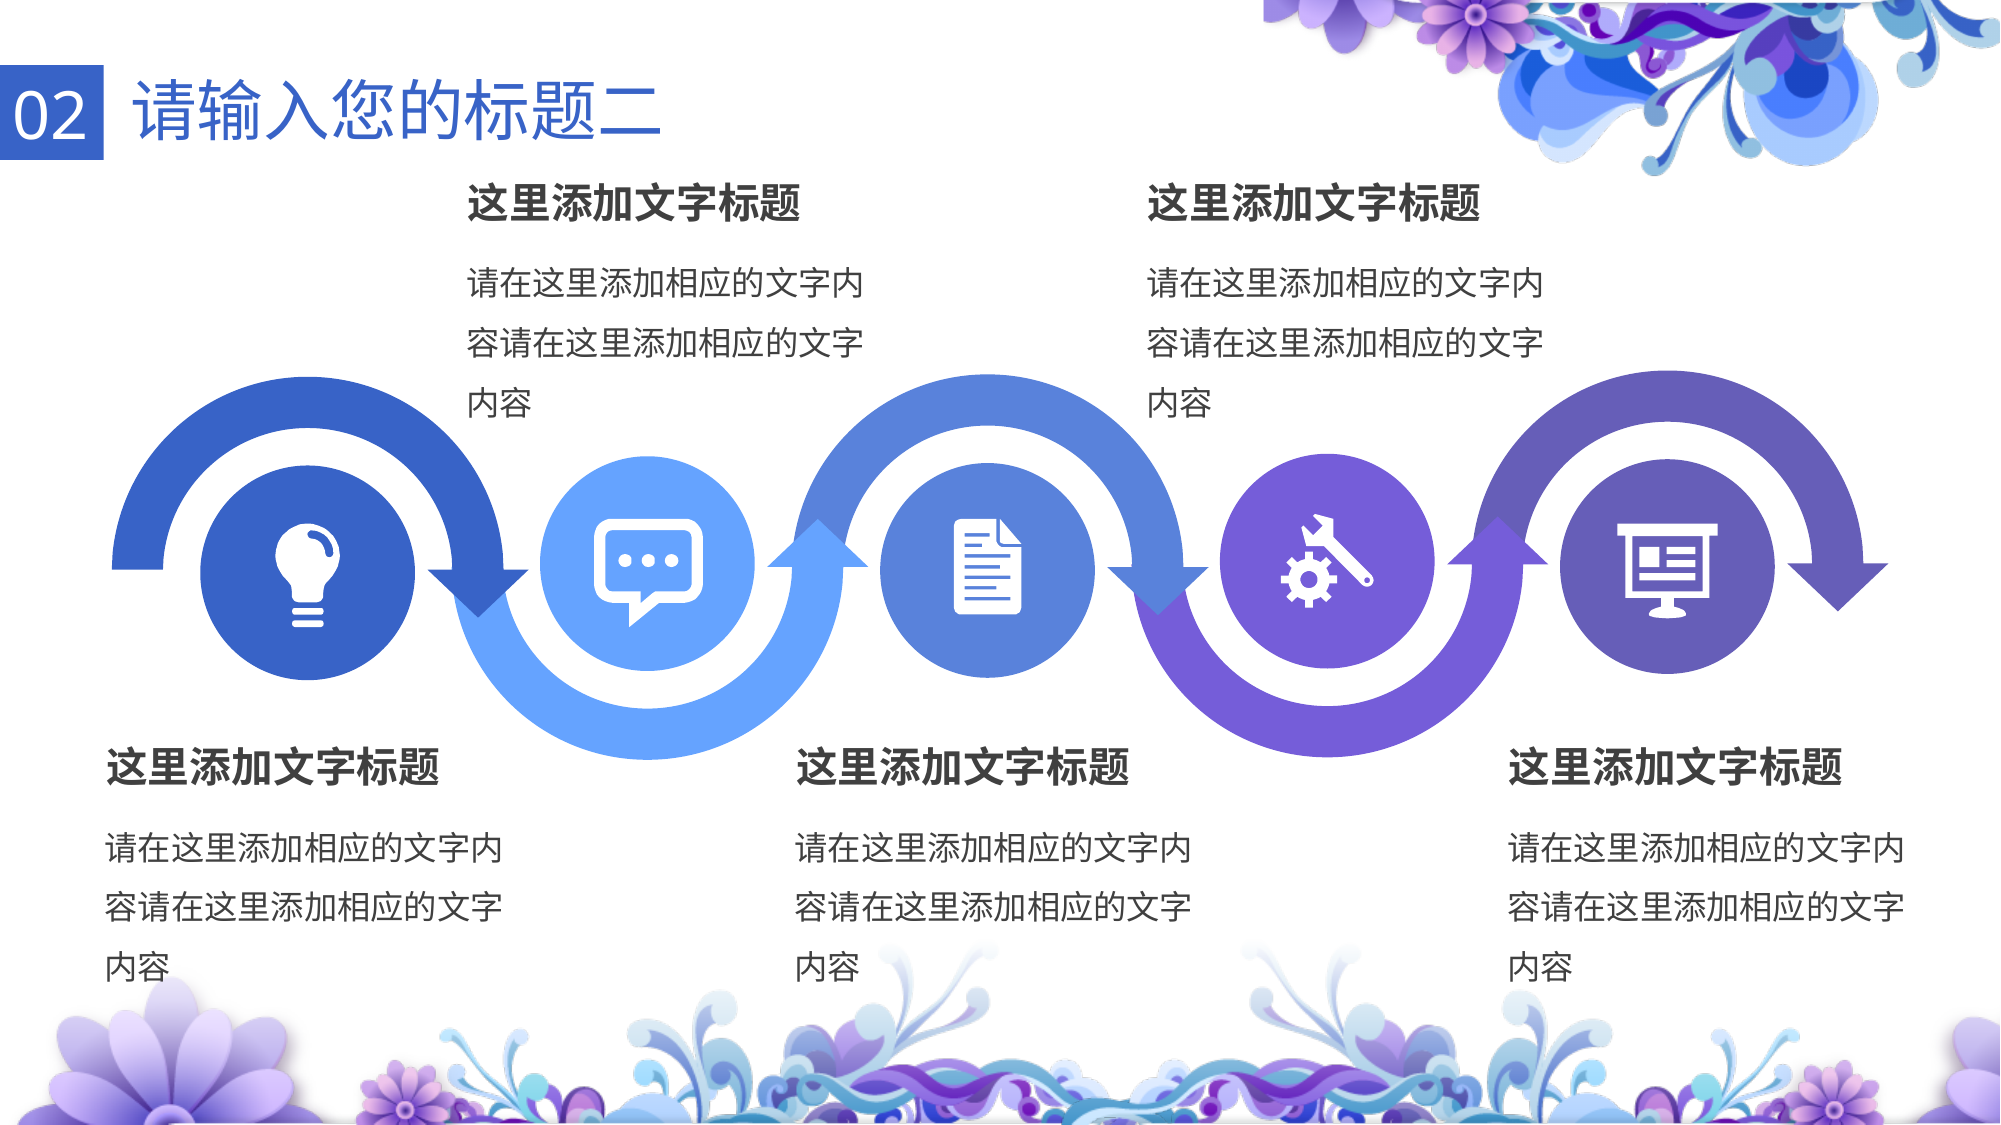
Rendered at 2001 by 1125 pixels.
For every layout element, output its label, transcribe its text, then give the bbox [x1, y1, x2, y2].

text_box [1617, 523, 1718, 619]
text_box [199, 464, 416, 681]
text_box 这里添加文字标题 [781, 733, 1146, 793]
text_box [0, 793, 2000, 1125]
text_box 请输入您的标题二 [115, 61, 679, 157]
text_box [1472, 430, 1560, 541]
text_box 这里添加文字标题 [453, 169, 817, 234]
text_box 这里添加文字标题 [91, 733, 456, 793]
text_box 这里添加文字标题 [1494, 733, 1858, 793]
text_box [1219, 453, 1436, 670]
text_box [453, 518, 870, 761]
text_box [594, 518, 703, 628]
text_box [1133, 515, 1550, 758]
text_box [111, 376, 530, 619]
text_box 02 [0, 65, 104, 160]
text_box [539, 455, 756, 672]
picture [1264, 0, 2000, 486]
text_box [953, 518, 1022, 615]
text_box 请在这里添加相应的文字内容请在这里添加相应的文字内容 [1131, 234, 1560, 430]
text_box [1280, 513, 1374, 608]
text_box [1750, 388, 1890, 613]
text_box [275, 523, 340, 628]
text_box [793, 373, 1210, 616]
text_box 这里添加文字标题 [1132, 169, 1497, 234]
text_box 请在这里添加相应的文字内容请在这里添加相应的文字内容 [451, 234, 902, 430]
text_box [879, 462, 1096, 679]
text_box [1559, 486, 1776, 675]
